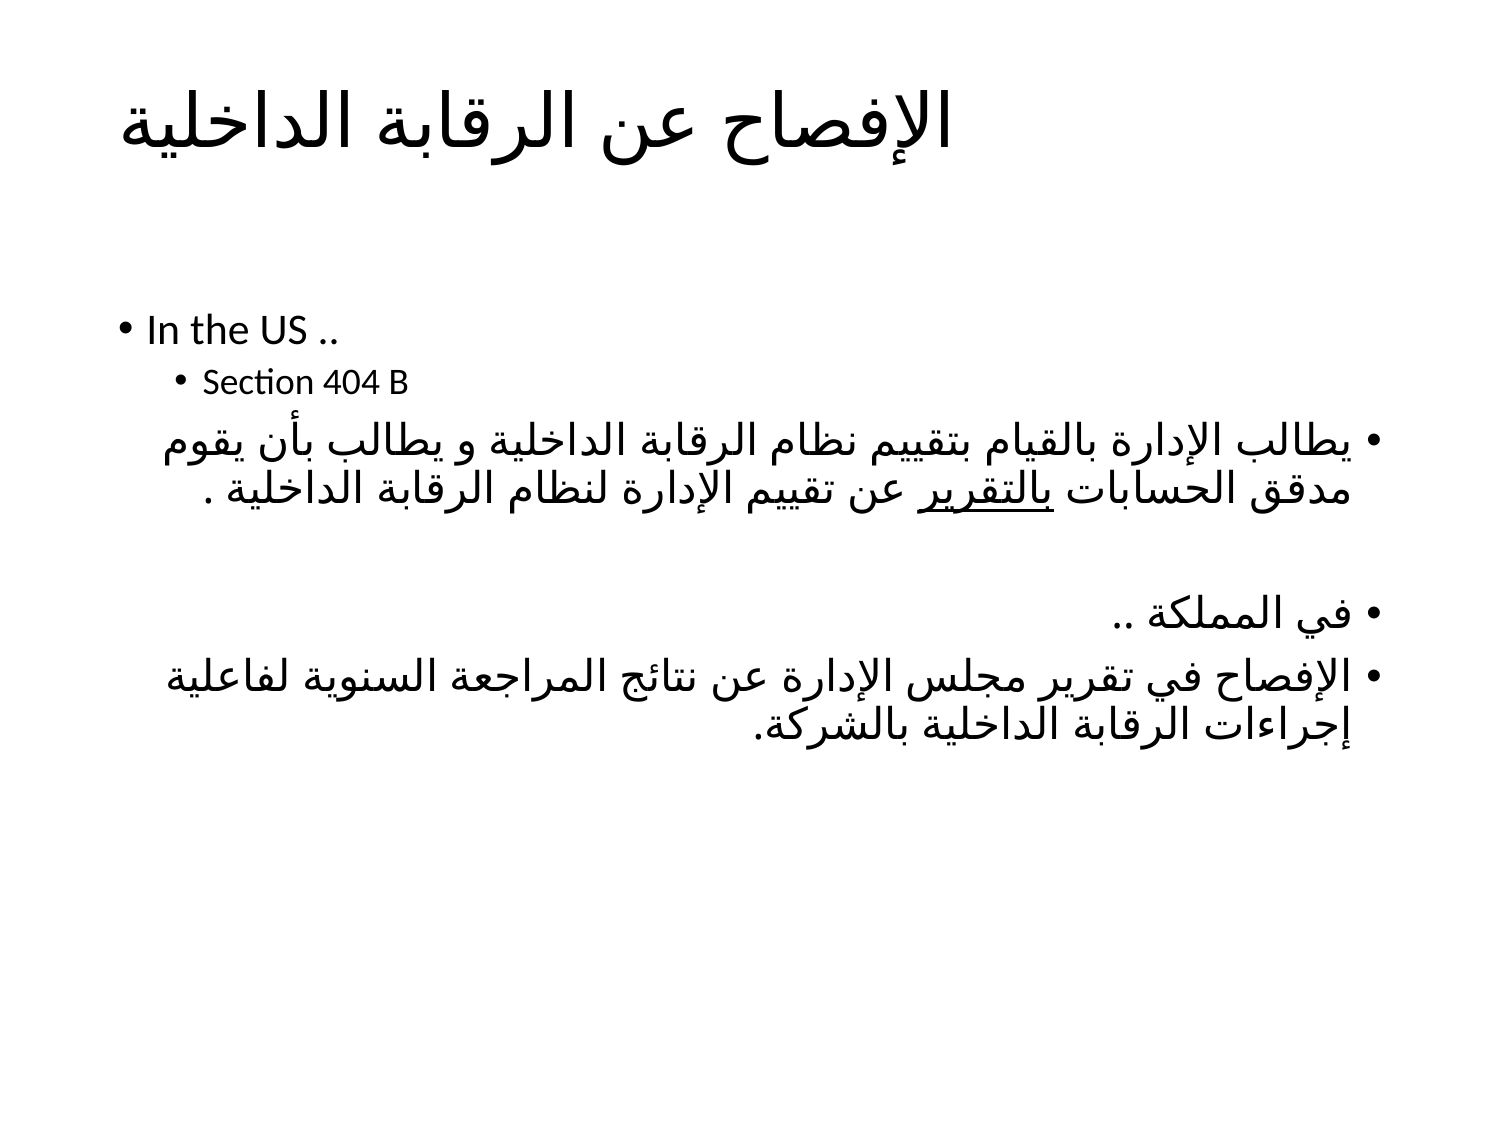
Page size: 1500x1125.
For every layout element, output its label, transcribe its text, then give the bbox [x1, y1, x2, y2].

title الإفصاح عن الرقابة الداخلية [103, 59, 1397, 278]
list In the US .. Section 404 B يطالب الإدارة بالقيام بتقييم نظام الرقابة الداخلية و يطالب بأن يقوم مدقق الحسابات بالتقرير عن تقييم الإدارة لنظام الرقابة الداخلية . في المملكة .. الإفصاح في تقرير مجلس الإدارة عن نتائج المراجعة السنوية لفاعلية إجراءات الرقابة الداخلية بالشركة. [103, 299, 1397, 1014]
